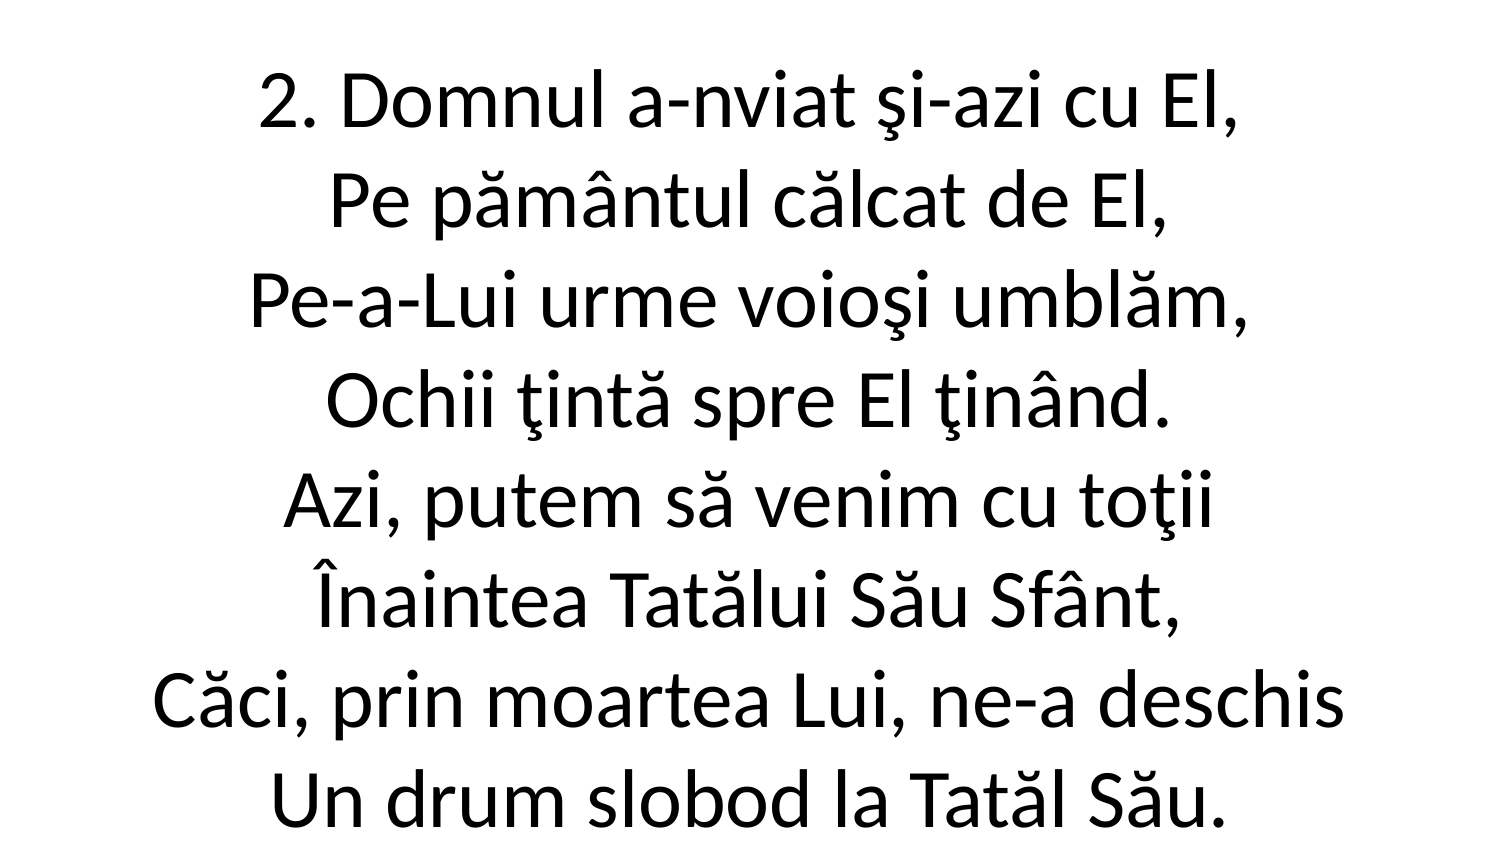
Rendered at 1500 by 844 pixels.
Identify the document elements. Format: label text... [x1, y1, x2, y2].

text_box 2. Domnul a-nviat şi-azi cu El, Pe pământul călcat de El, Pe-a-Lui urme voioşi umblăm, Ochii ţintă spre El ţinând. Azi, putem să venim cu toţii Înaintea Tatălui Său Sfânt, Căci, prin moartea Lui, ne-a deschis Un drum slobod la Tatăl Său. [138, 0, 1362, 844]
